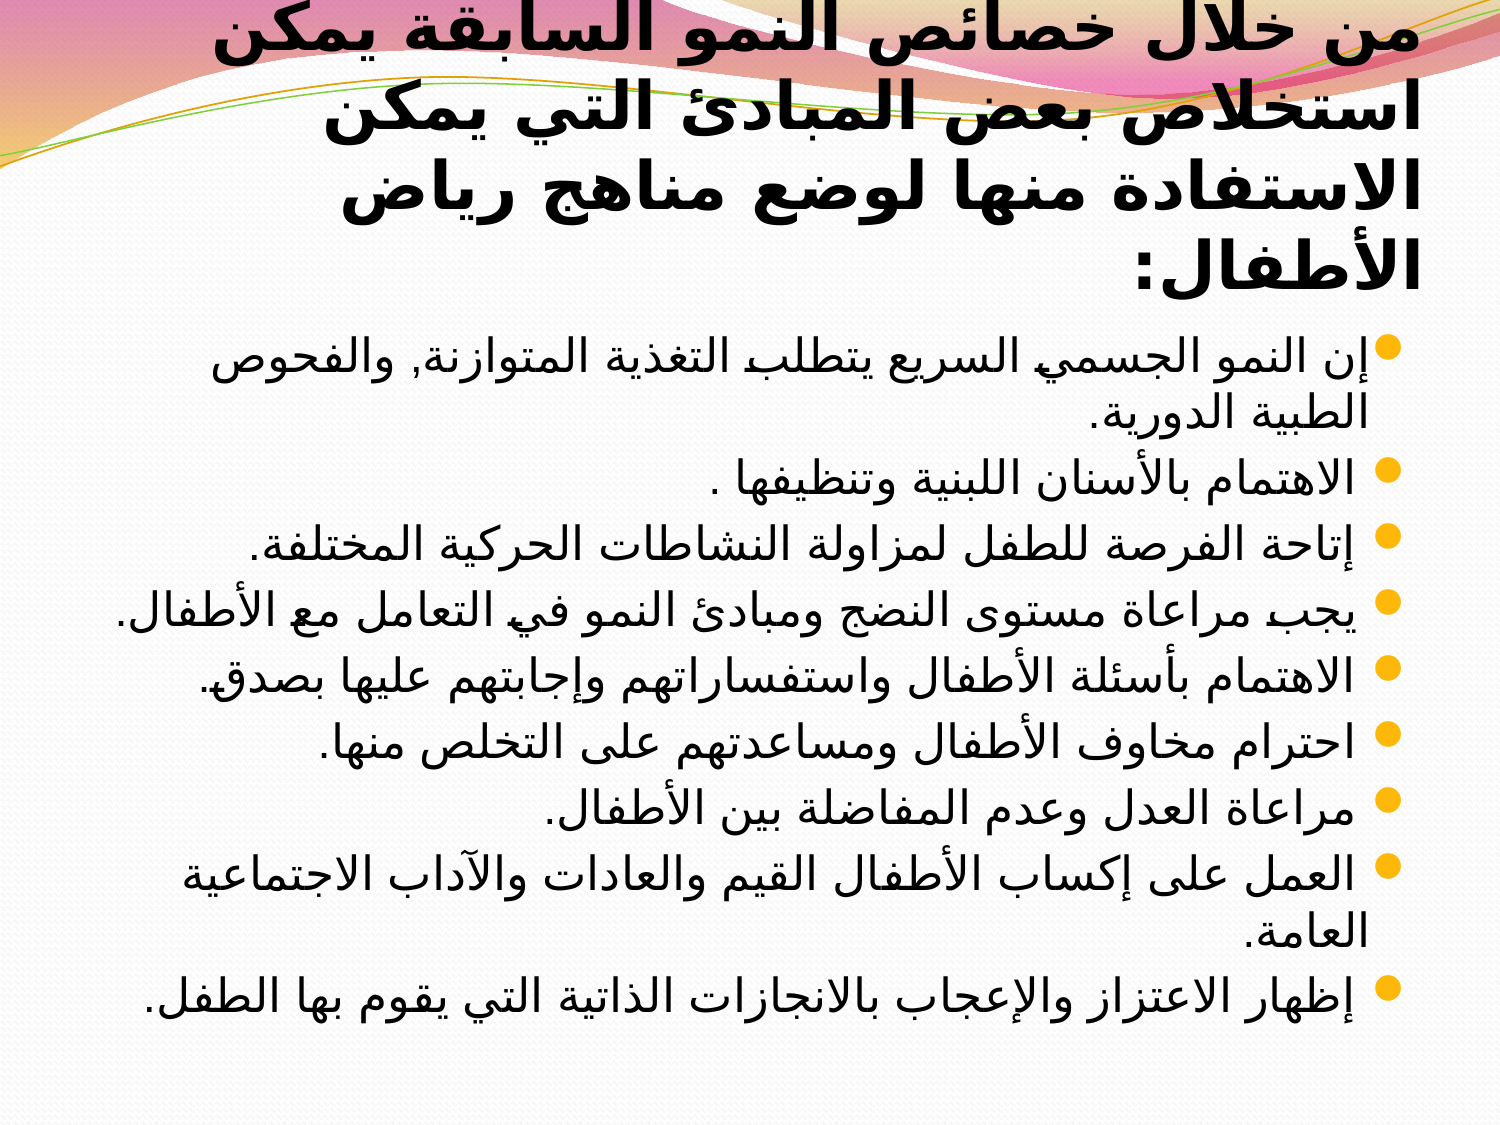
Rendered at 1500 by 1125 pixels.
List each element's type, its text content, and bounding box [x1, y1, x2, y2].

list إن النمو الجسمي السريع يتطلب التغذية المتوازنة, والفحوص الطبية الدورية. الاهتمام بالأسنان اللبنية وتنظيفها . إتاحة الفرصة للطفل لمزاولة النشاطات الحركية المختلفة. يجب مراعاة مستوى النضج ومبادئ النمو في التعامل مع الأطفال. الاهتمام بأسئلة الأطفال واستفساراتهم وإجابتهم عليها بصدق. احترام مخاوف الأطفال ومساعدتهم على التخلص منها. مراعاة العدل وعدم المفاضلة بين الأطفال. العمل على إكساب الأطفال القيم والعادات والآداب الاجتماعية العامة. إظهار الاعتزاز والإعجاب بالانجازات الذاتية التي يقوم بها الطفل. [74, 317, 1426, 1038]
title من خلال خصائص النمو السابقة يمكن استخلاص بعض المبادئ التي يمكن الاستفادة منها لوضع مناهج رياض الأطفال: [74, 115, 1426, 304]
